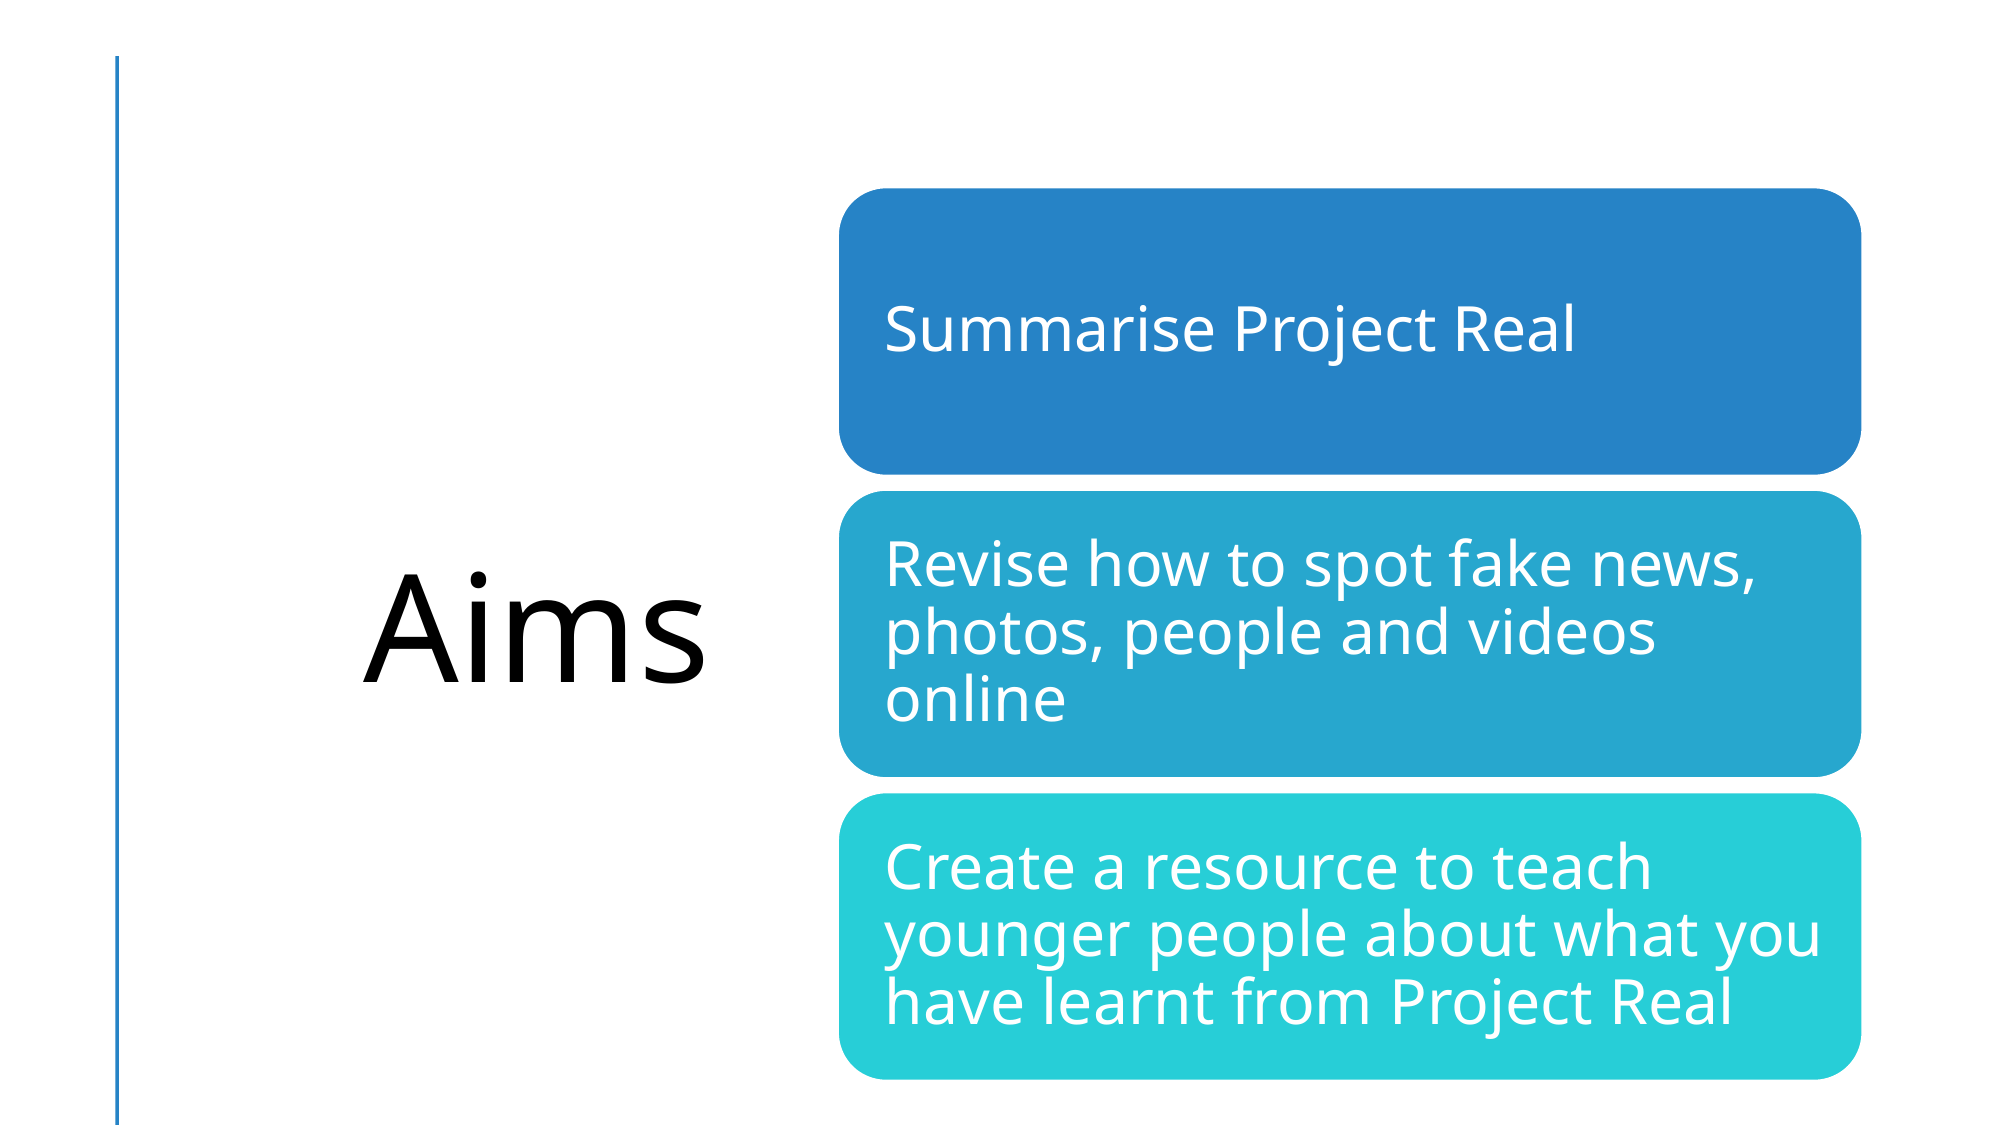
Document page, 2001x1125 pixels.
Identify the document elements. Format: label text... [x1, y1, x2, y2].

title Aims [78, 175, 725, 1092]
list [837, 175, 1863, 1093]
